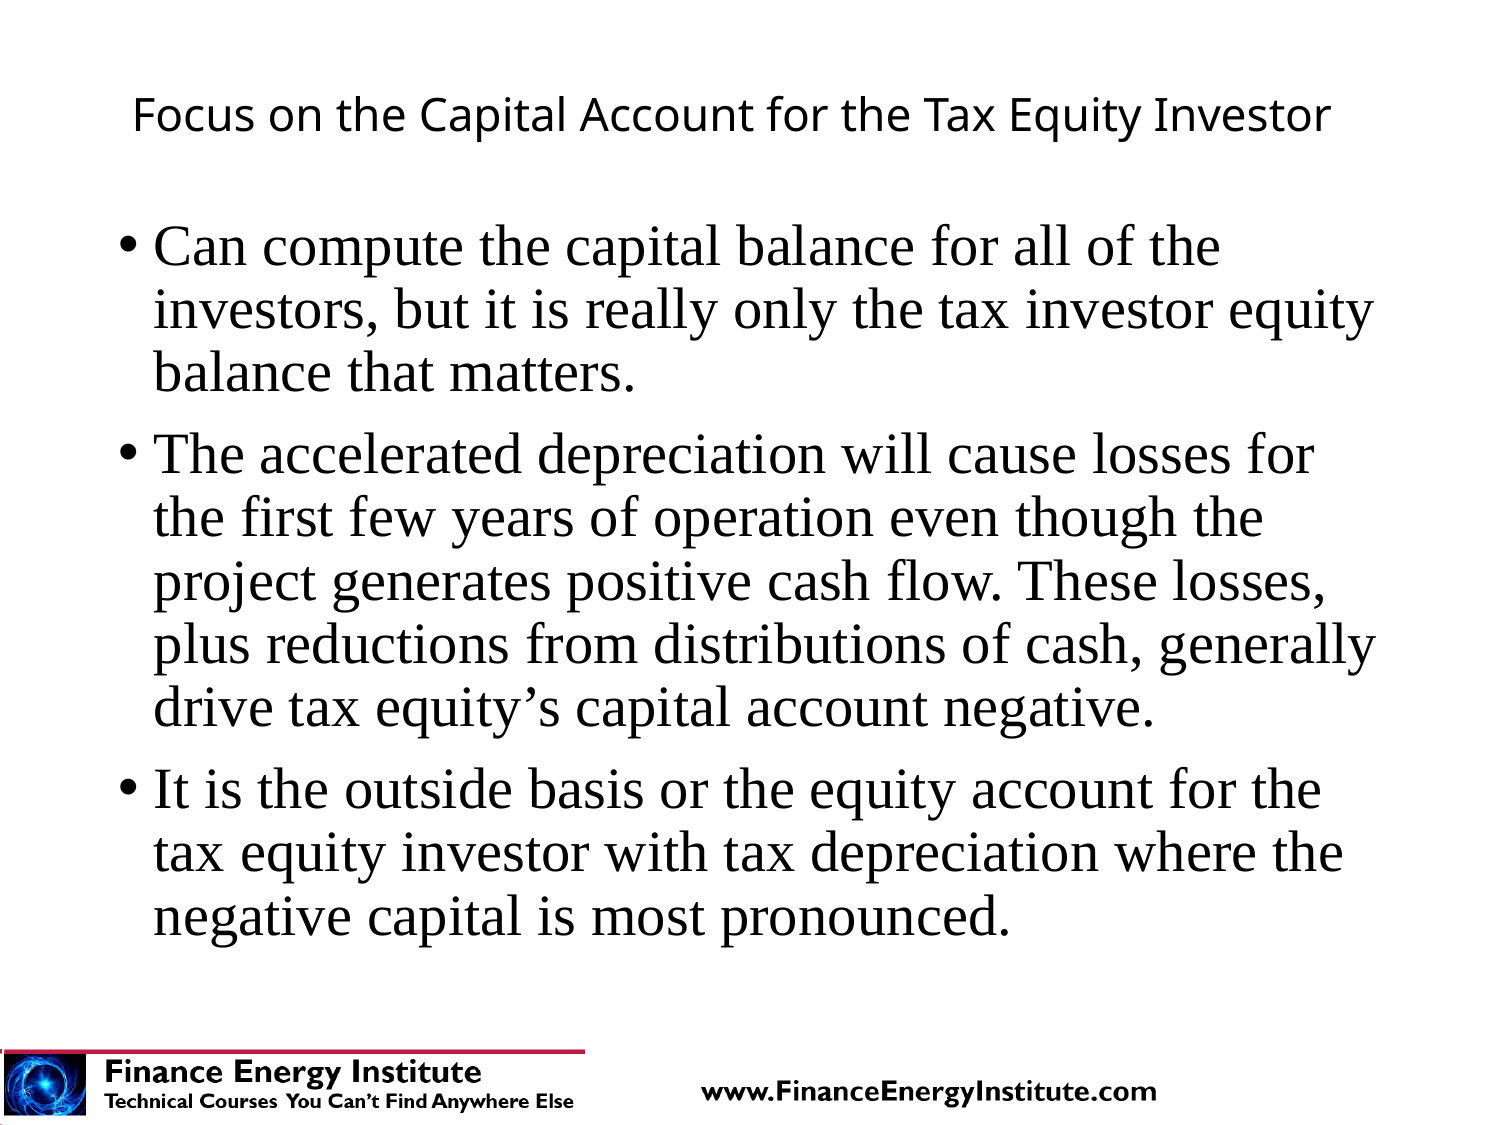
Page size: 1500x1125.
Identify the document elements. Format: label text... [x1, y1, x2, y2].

list Can compute the capital balance for all of the investors, but it is really only the tax investor equity balance that matters. The accelerated depreciation will cause losses for the first few years of operation even though the project generates positive cash flow. These losses, plus reductions from distributions of cash, generally drive tax equity’s capital account negative. It is the outside basis or the equity account for the tax equity investor with tax depreciation where the negative capital is most pronounced. [103, 207, 1400, 1014]
title Focus on the Capital Account for the Tax Equity Investor [103, 59, 1361, 174]
picture [0, 1042, 585, 1125]
picture [696, 1074, 1166, 1112]
